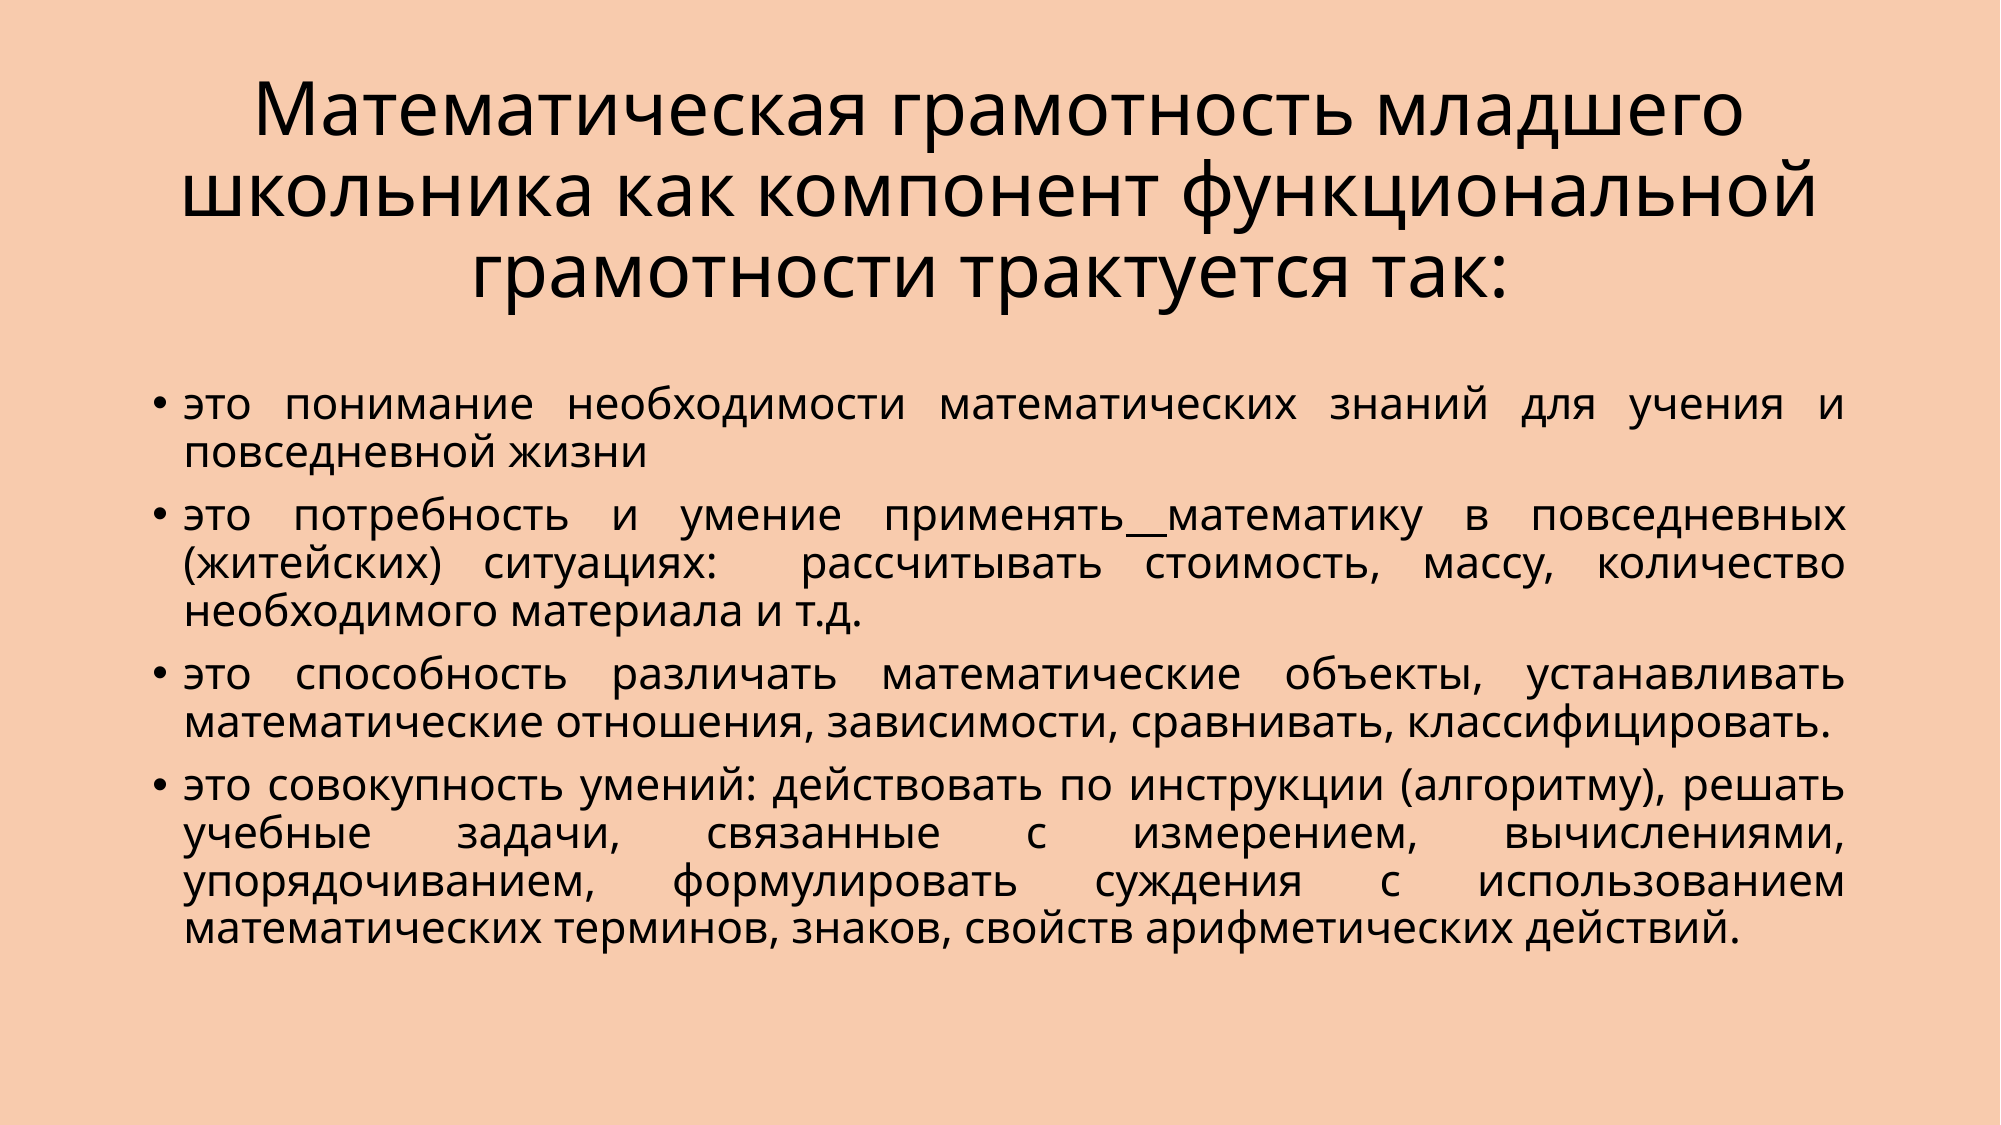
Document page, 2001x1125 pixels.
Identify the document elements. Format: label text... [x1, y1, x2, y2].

list это понимание необходимости математических знаний для учения и повседневной жизни это потребность и умение применять математику в повседневных (житейских) ситуациях: рассчитывать стоимость, массу, количество необходимого материала и т.д. это способность различать математические объекты, устанавливать математические отношения, зависимости, сравнивать, классифицировать. это совокупность умений: действовать по инструкции (алгоритму), решать учебные задачи, связанные с измерением, вычислениями, упорядочиванием, формулировать суждения с использованием математических терминов, знаков, свойств арифметических действий. [137, 373, 1863, 1014]
title Математическая грамотность младшего школьника как компонент функциональной грамотности трактуется так: [137, 59, 1863, 335]
